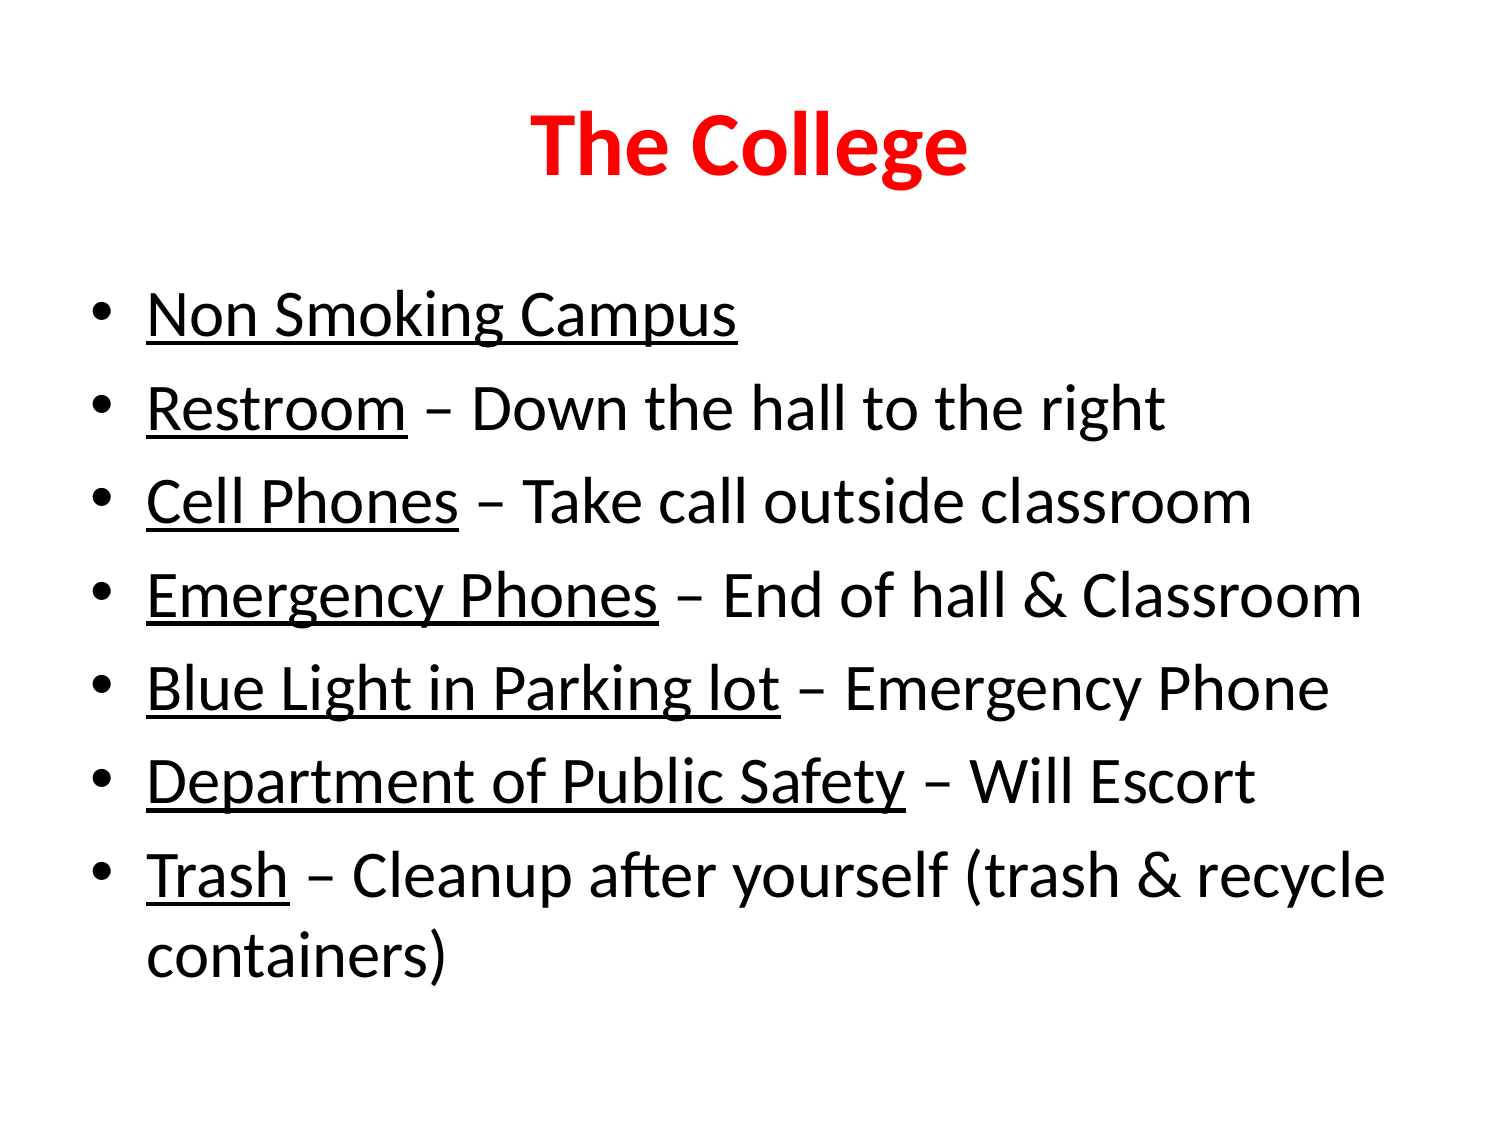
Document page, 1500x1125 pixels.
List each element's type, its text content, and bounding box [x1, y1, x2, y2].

title The College [75, 45, 1425, 233]
list Non Smoking Campus Restroom – Down the hall to the right Cell Phones – Take call outside classroom Emergency Phones – End of hall & Classroom Blue Light in Parking lot – Emergency Phone Department of Public Safety – Will Escort Trash – Cleanup after yourself (trash & recycle containers) [75, 262, 1425, 1005]
